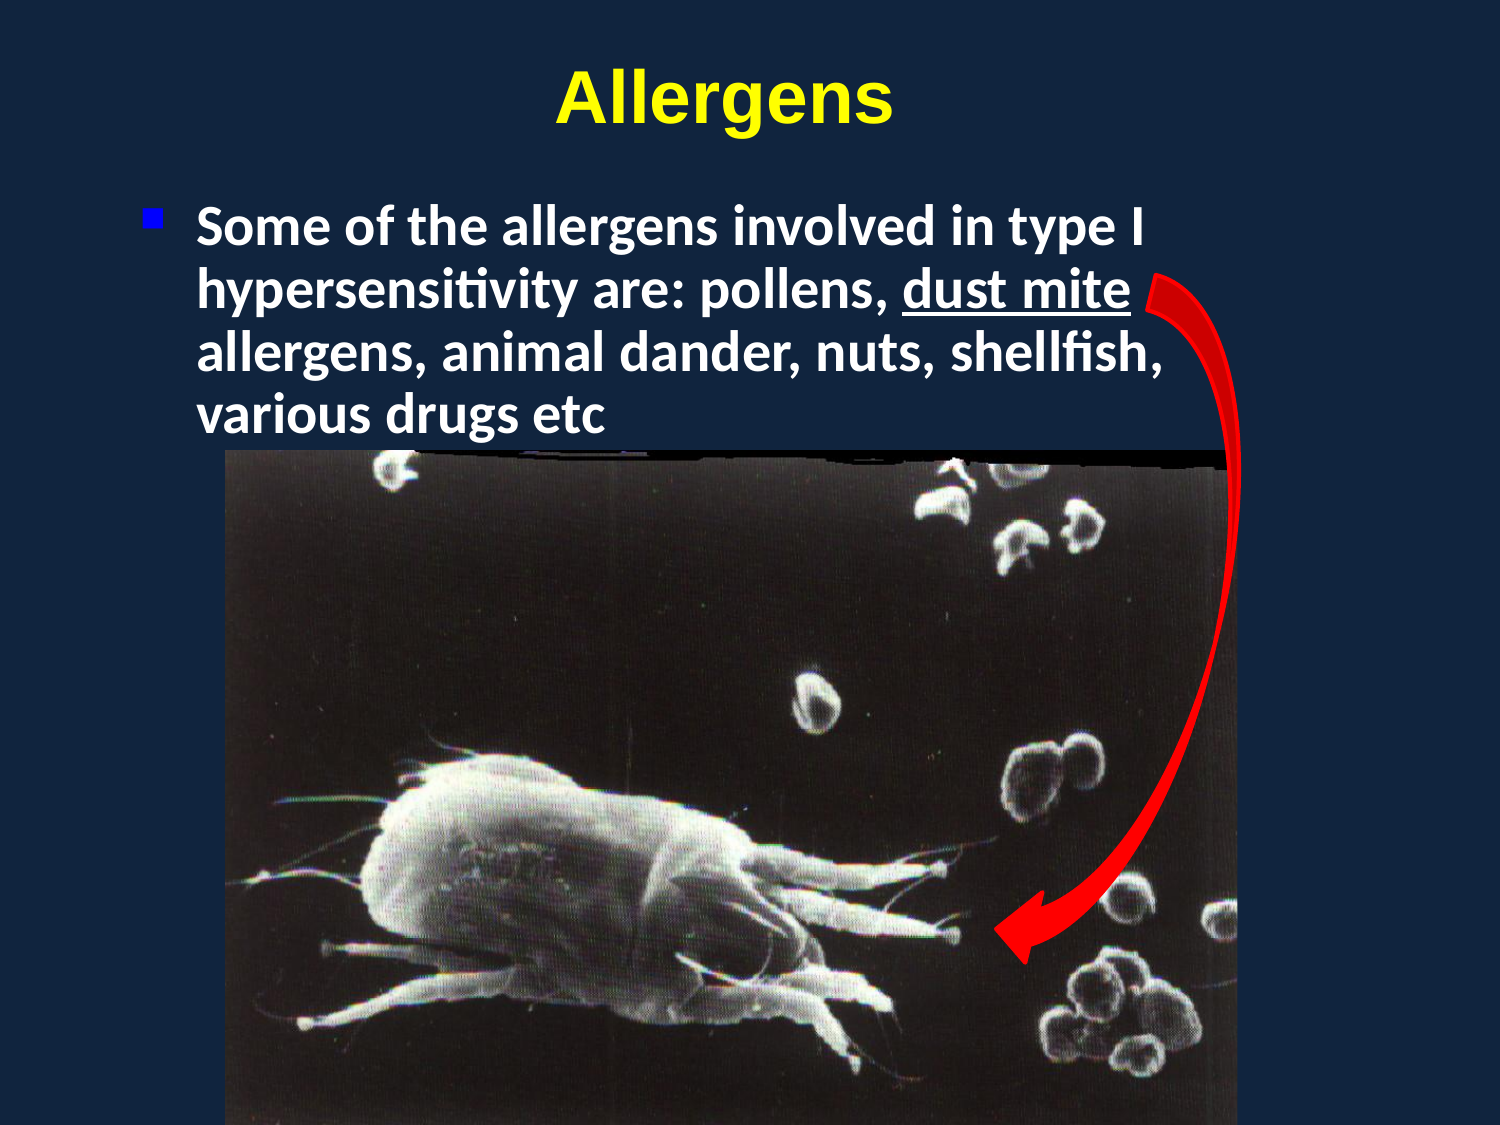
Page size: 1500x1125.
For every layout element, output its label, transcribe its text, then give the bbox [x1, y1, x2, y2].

picture [224, 449, 1238, 1125]
text_box [1145, 272, 1241, 455]
text_box Allergens [87, 0, 1363, 188]
text_box Some of the allergens involved in type I hypersensitivity are: pollens, dust mite allergens, animal dander, nuts, shellfish, various drugs etc [125, 187, 1300, 463]
